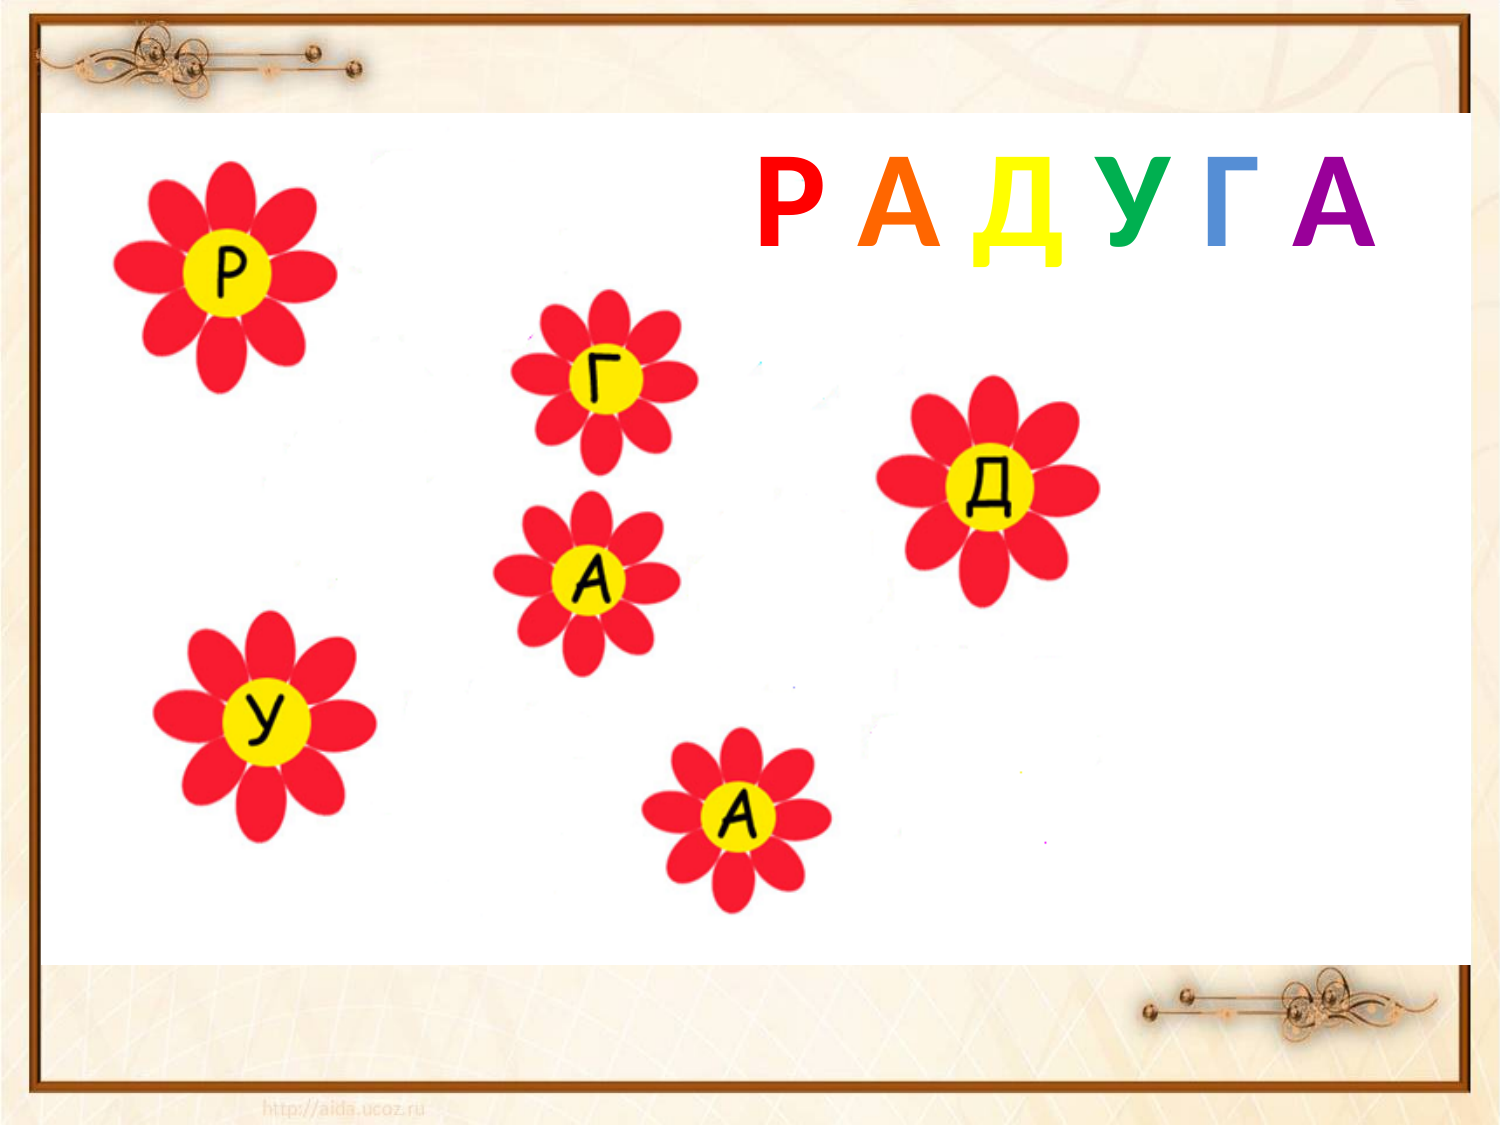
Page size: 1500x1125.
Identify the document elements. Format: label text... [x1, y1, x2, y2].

text_box Р А Д У Г А [572, 101, 1412, 111]
picture [0, 0, 1500, 1125]
